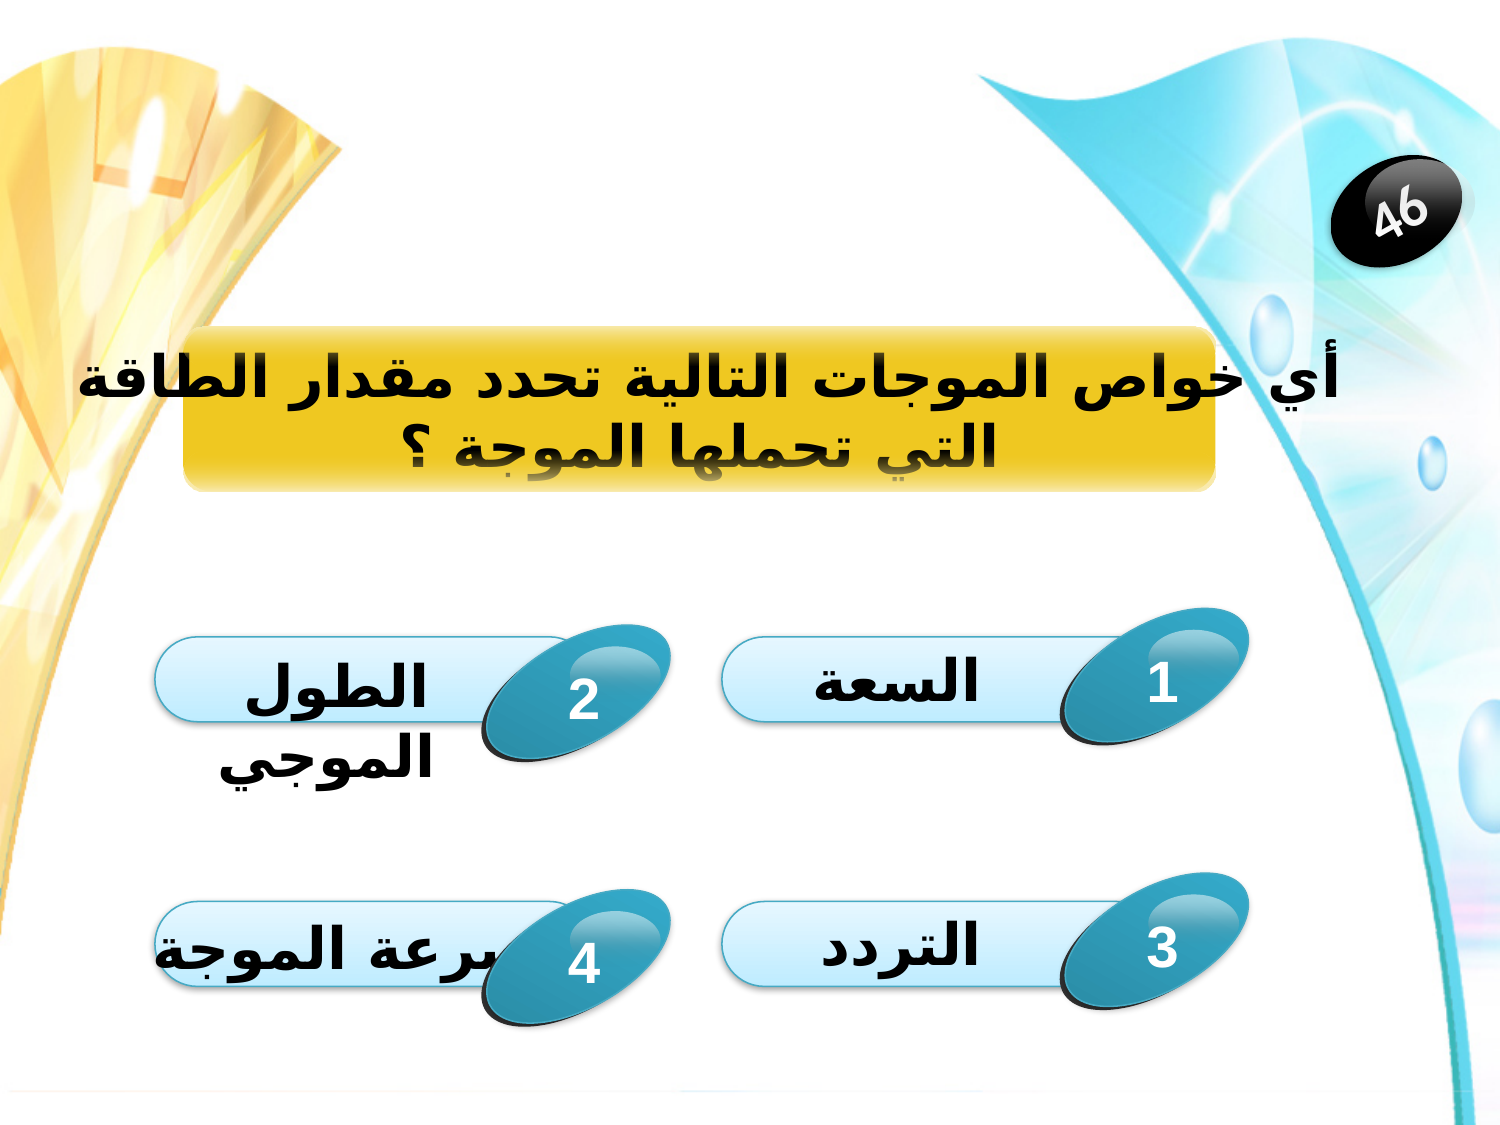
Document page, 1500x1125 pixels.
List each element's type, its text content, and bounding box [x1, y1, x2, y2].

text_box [182, 325, 1216, 492]
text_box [135, 901, 680, 1012]
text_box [154, 636, 680, 747]
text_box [691, 888, 1259, 995]
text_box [721, 623, 1259, 731]
picture [0, 0, 1500, 1125]
text_box 46 [1330, 178, 1418, 268]
